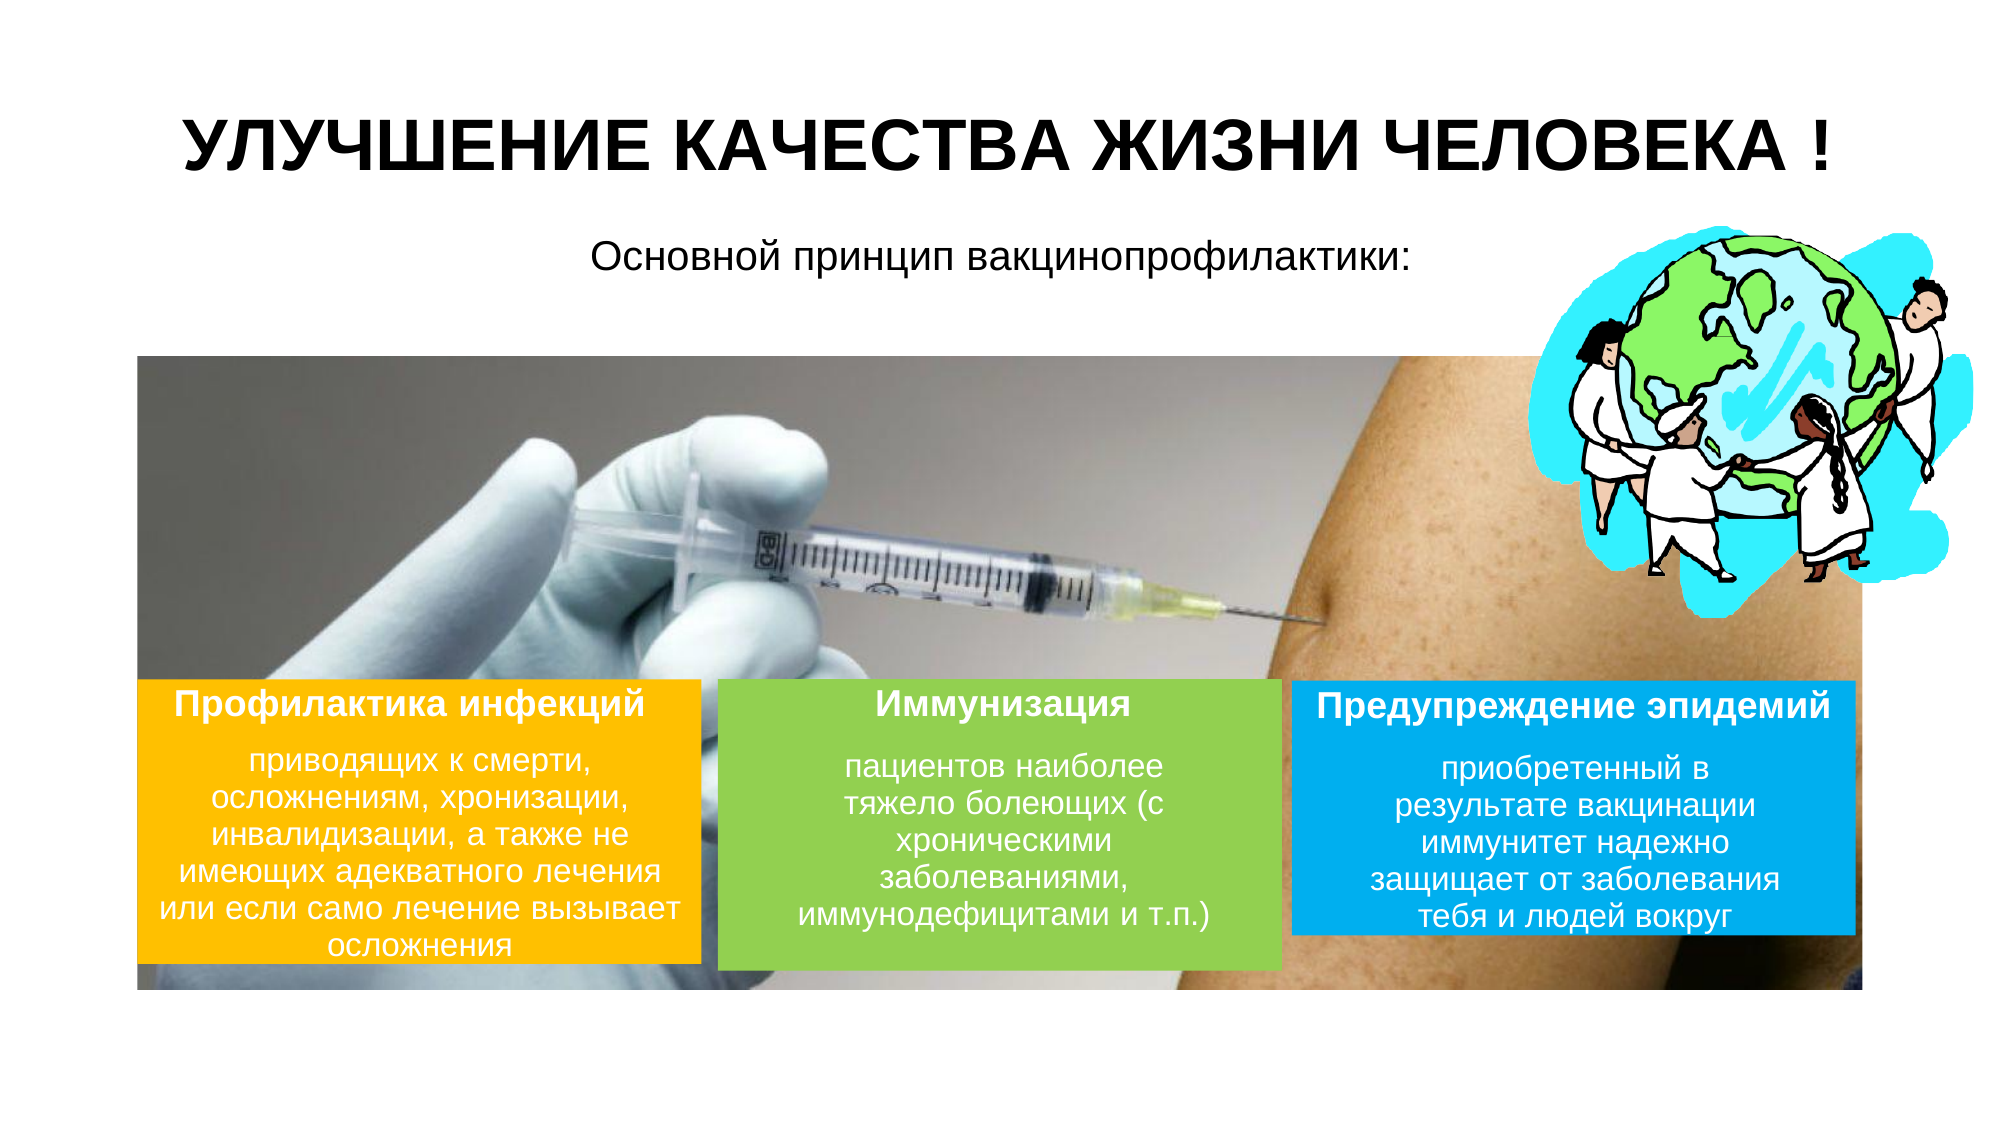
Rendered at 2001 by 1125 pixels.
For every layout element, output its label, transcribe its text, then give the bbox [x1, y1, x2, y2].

text_box Основной принцип вакцинопрофилактики: [587, 228, 1413, 279]
text_box Предупреждение эпидемий приобретенный в результате вакцинации иммунитет надежно защищает от заболевания тебя и людей вокруг [1291, 680, 1856, 936]
text_box Иммунизация пациентов наиболее тяжело болеющих (с хроническими заболеваниями, иммунодефицитами и т.п.) [717, 679, 1282, 971]
title УЛУЧШЕНИЕ КАЧЕСТВА ЖИЗНИ ЧЕЛОВЕКА ! [49, 69, 1951, 287]
text_box [1528, 226, 1974, 619]
text_box [137, 356, 1863, 990]
text_box Профилактика инфекций приводящих к смерти, осложнениям, хронизации, инвалидизации, а также не имеющих адекватного лечения или если само лечение вызывает осложнения [137, 679, 702, 964]
